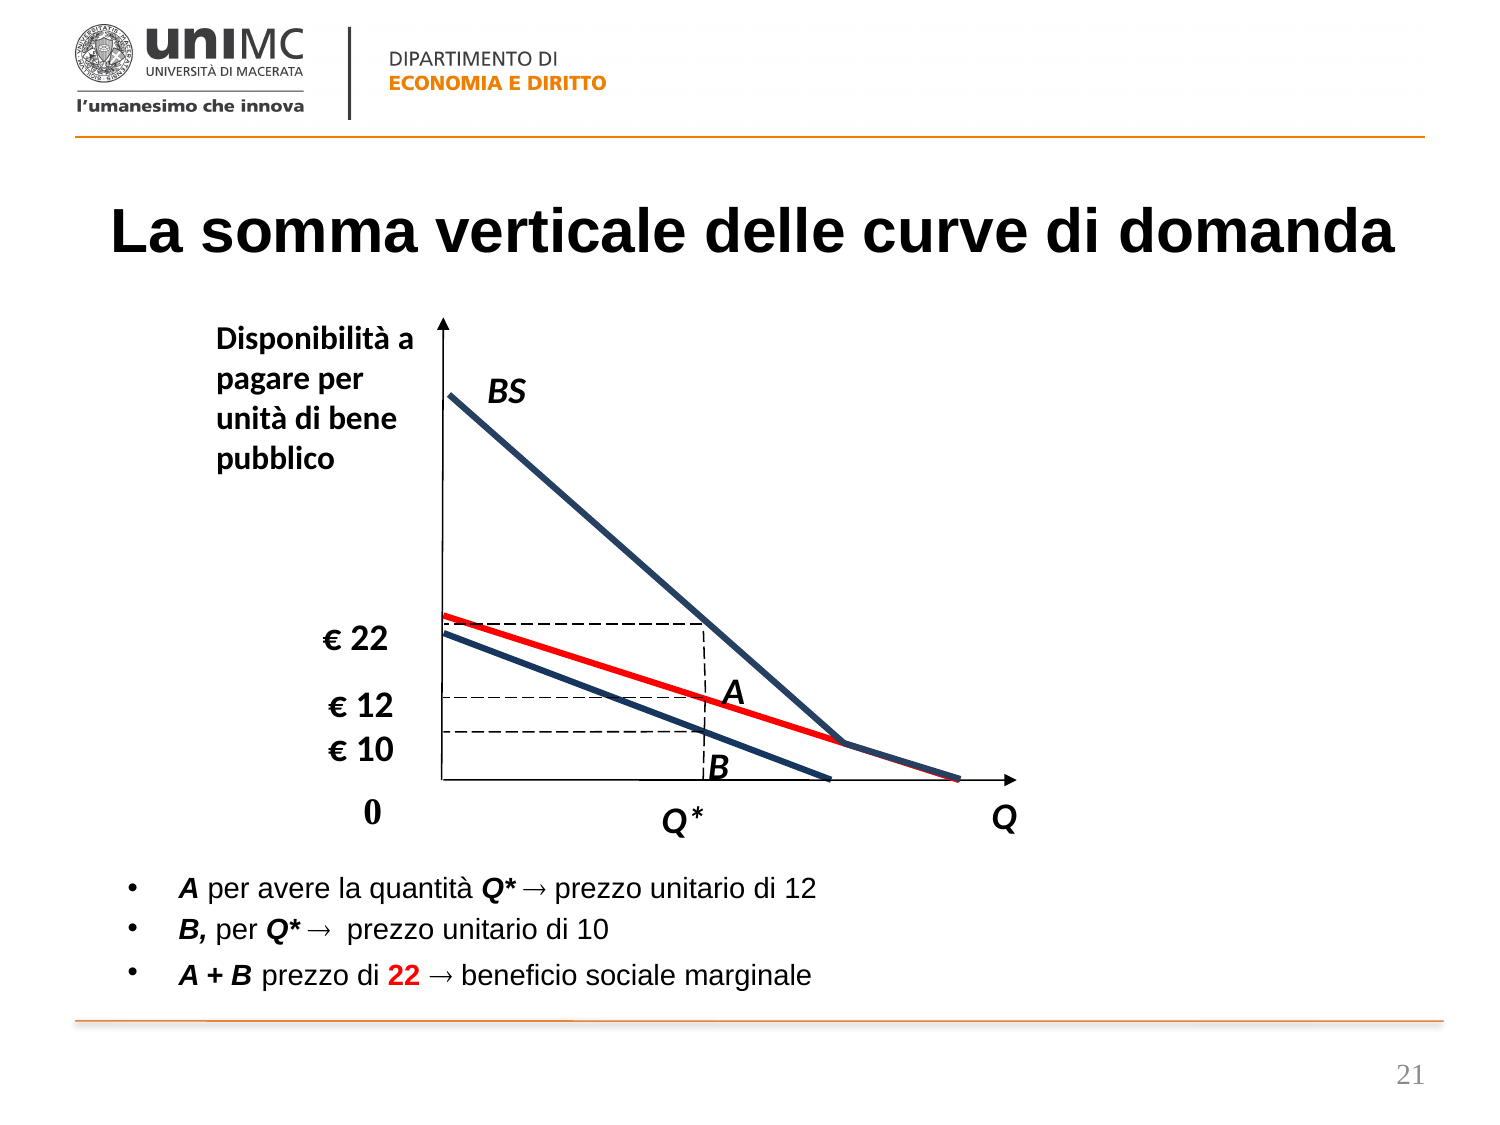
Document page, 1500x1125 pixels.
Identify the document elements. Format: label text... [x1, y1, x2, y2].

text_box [200, 308, 1121, 844]
slide_number 21 [1091, 1042, 1442, 1103]
list A per avere la quantità Q*  prezzo unitario di 12 B, per Q*  prezzo unitario di 10 A + B prezzo di 22  beneficio sociale marginale [112, 861, 1388, 1000]
picture [75, 24, 1425, 138]
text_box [307, 358, 961, 780]
title La somma verticale delle curve di domanda [77, 181, 1428, 273]
